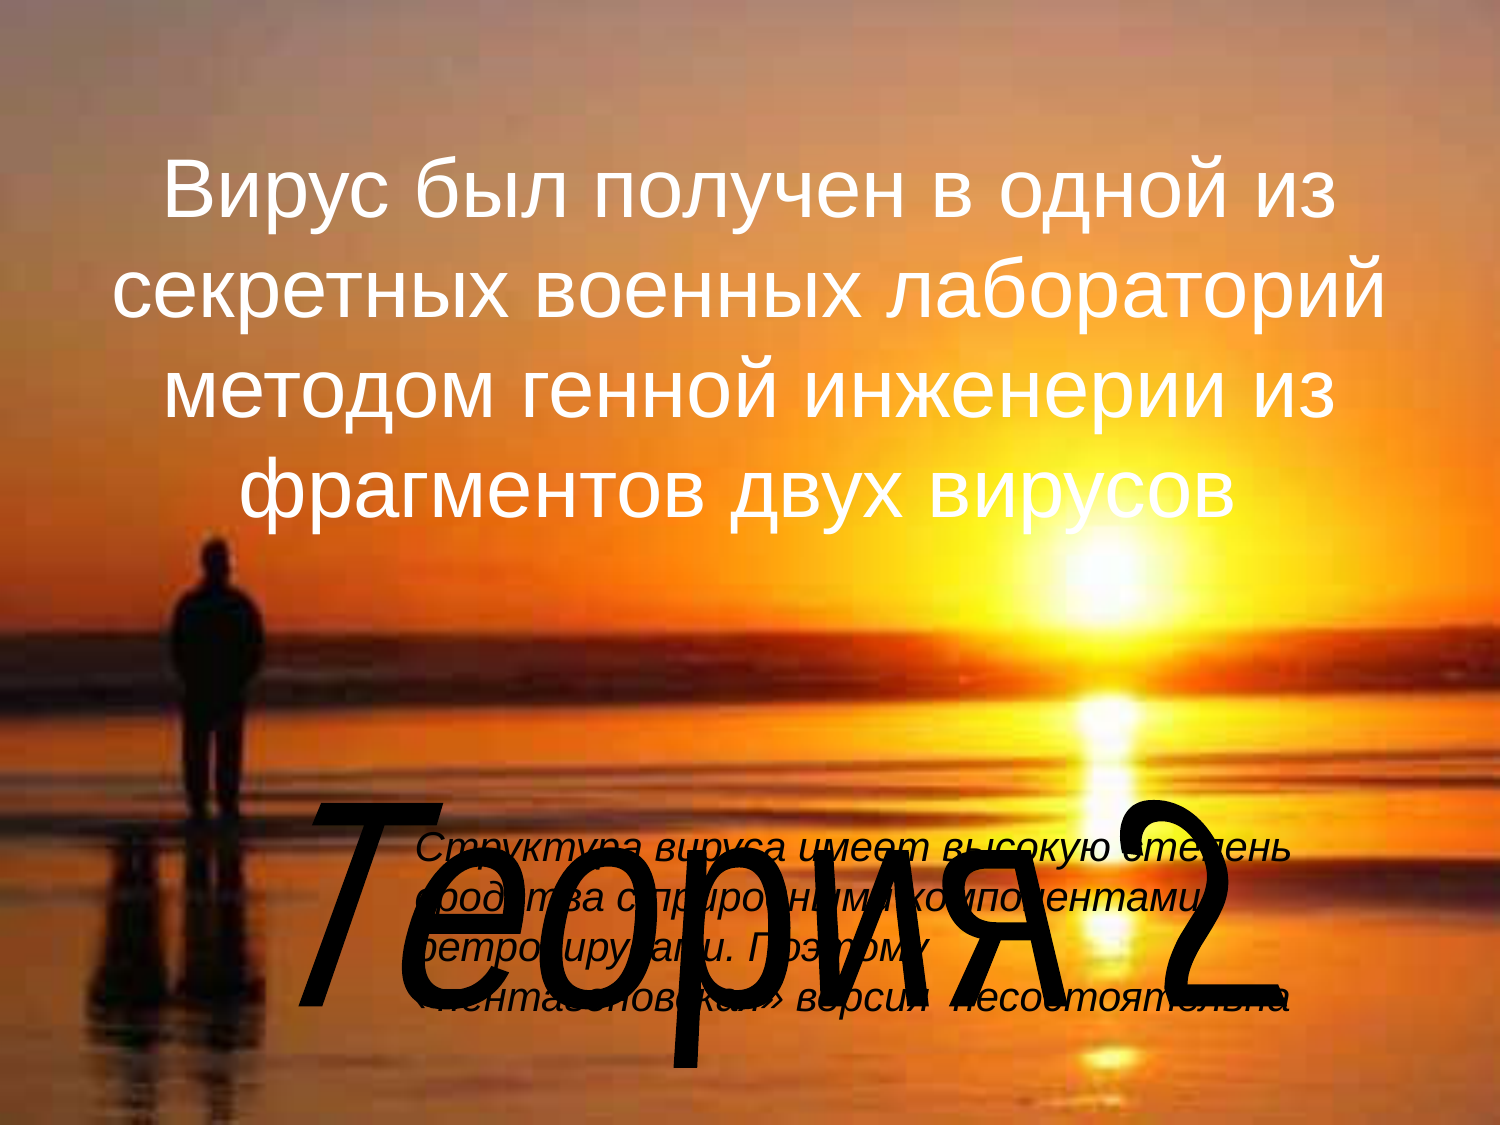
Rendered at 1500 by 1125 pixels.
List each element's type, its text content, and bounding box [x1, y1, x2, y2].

picture [0, 0, 1500, 1125]
title Вирус был получен в одной из секретных военных лабораторий методом генной инженерии из фрагментов двух вирусов [74, 149, 1426, 518]
text_box Структура вируса имеет высокую степень сродства с природными компонентами ретровирусами. Поэтому «пентагоновская» версия несостоятельна [399, 812, 1463, 1028]
